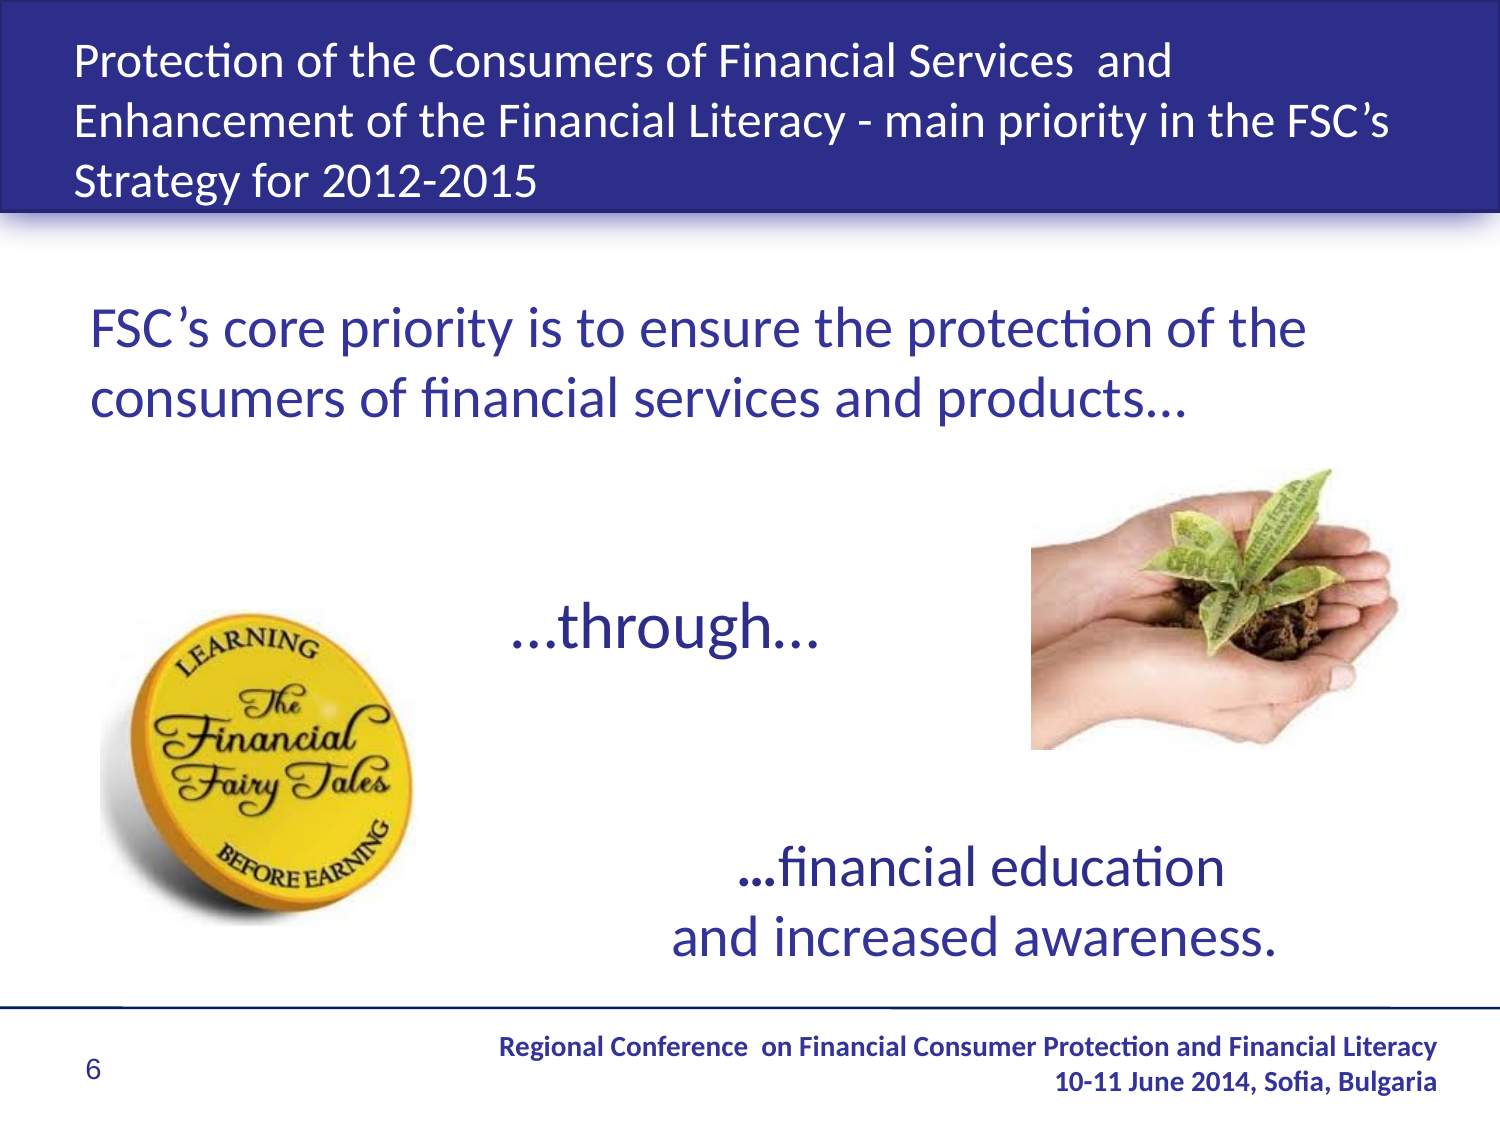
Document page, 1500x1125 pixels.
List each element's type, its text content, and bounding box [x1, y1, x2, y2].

slide_number 6 [70, 1042, 235, 1098]
title Protection of the Consumers of Financial Services and Enhancement of the Financial Literacy - main priority in the FSC’s Strategy for 2012-2015 [58, 34, 1454, 200]
picture [100, 609, 417, 926]
text_box …financial education and increased awareness. [550, 820, 1412, 987]
footer Regional Conference on Financial Consumer Protection and Financial Literacy 10-11 June 2014, Sofia, Bulgaria [281, 1019, 1454, 1098]
list FSC’s core priority is to ensure the protection of the consumers of financial services and products… [74, 281, 1426, 1006]
text_box …through… [454, 574, 877, 681]
picture [1030, 468, 1407, 751]
